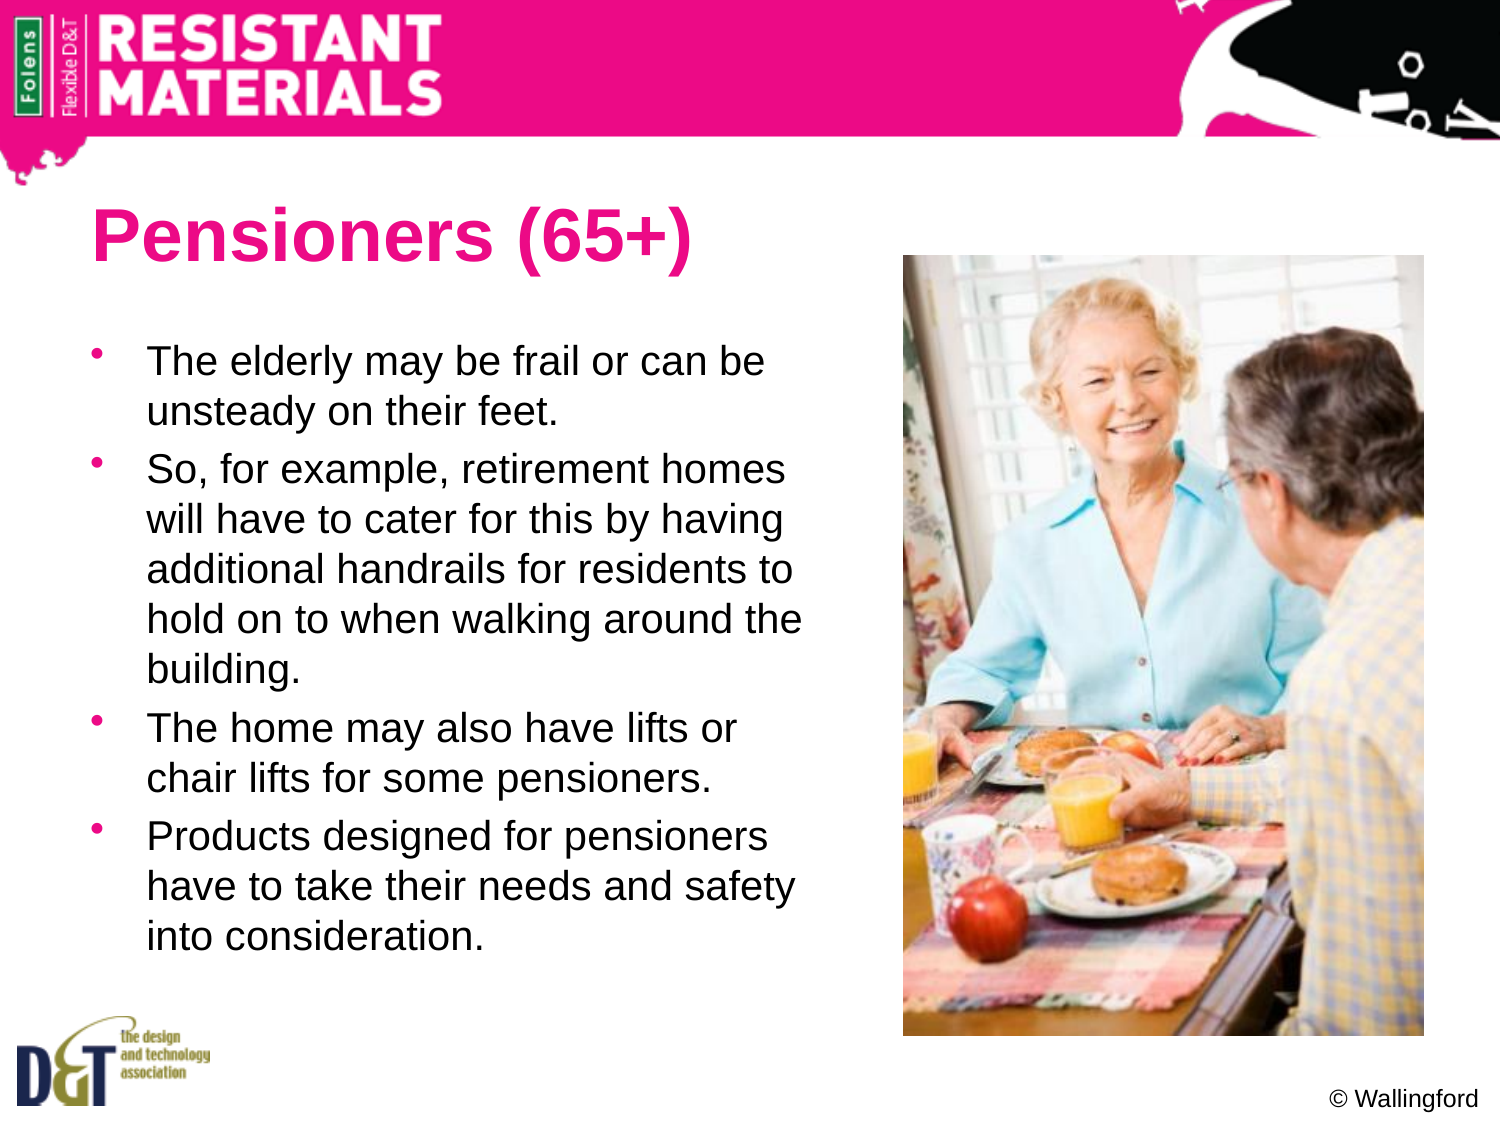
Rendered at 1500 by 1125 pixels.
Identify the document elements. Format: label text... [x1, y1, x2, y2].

footer © Wallingford [1257, 1074, 1495, 1125]
list The elderly may be frail or can be unsteady on their feet. So, for example, retirement homes will have to cater for this by having additional handrails for residents to hold on to when walking around the building. The home may also have lifts or chair lifts for some pensioners. Products designed for pensioners have to take their needs and safety into consideration. [75, 326, 833, 1005]
title Pensioners (65+) [76, 160, 1427, 301]
picture [0, 0, 1500, 1125]
